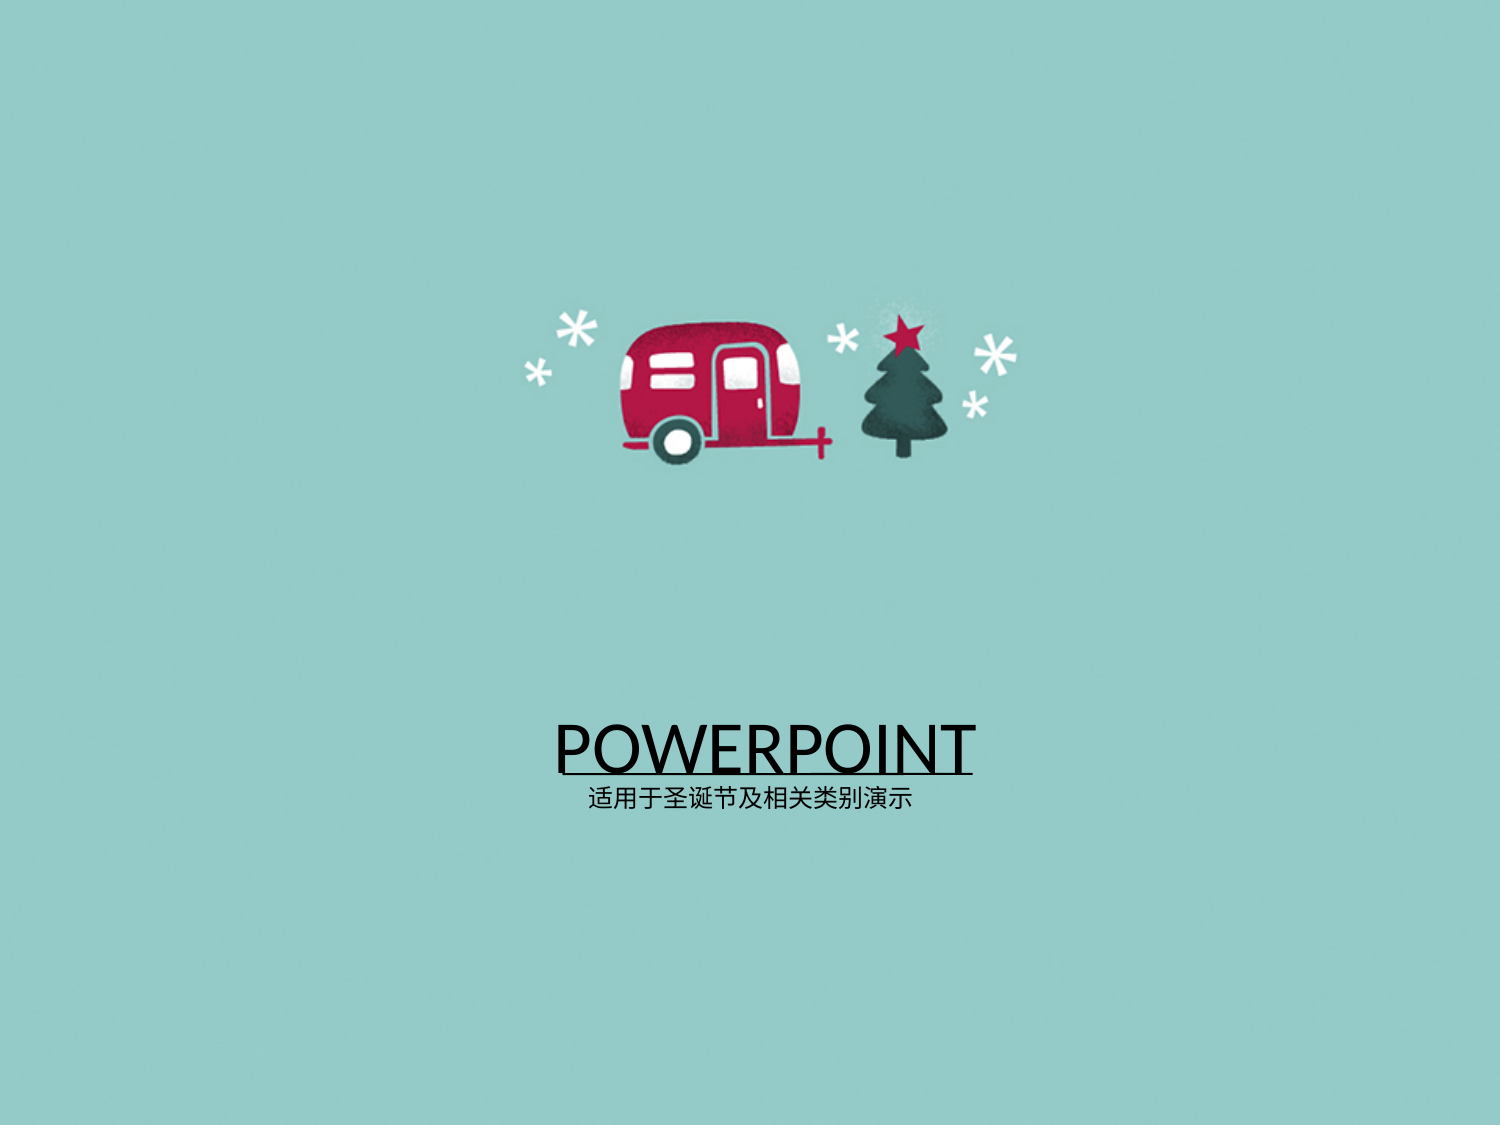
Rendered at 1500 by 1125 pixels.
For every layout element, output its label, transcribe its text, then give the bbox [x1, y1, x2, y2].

text_box POWERPOINT [538, 691, 1407, 797]
picture [0, 0, 1500, 1125]
text_box 适用于圣诞节及相关类别演示 [574, 775, 1254, 821]
